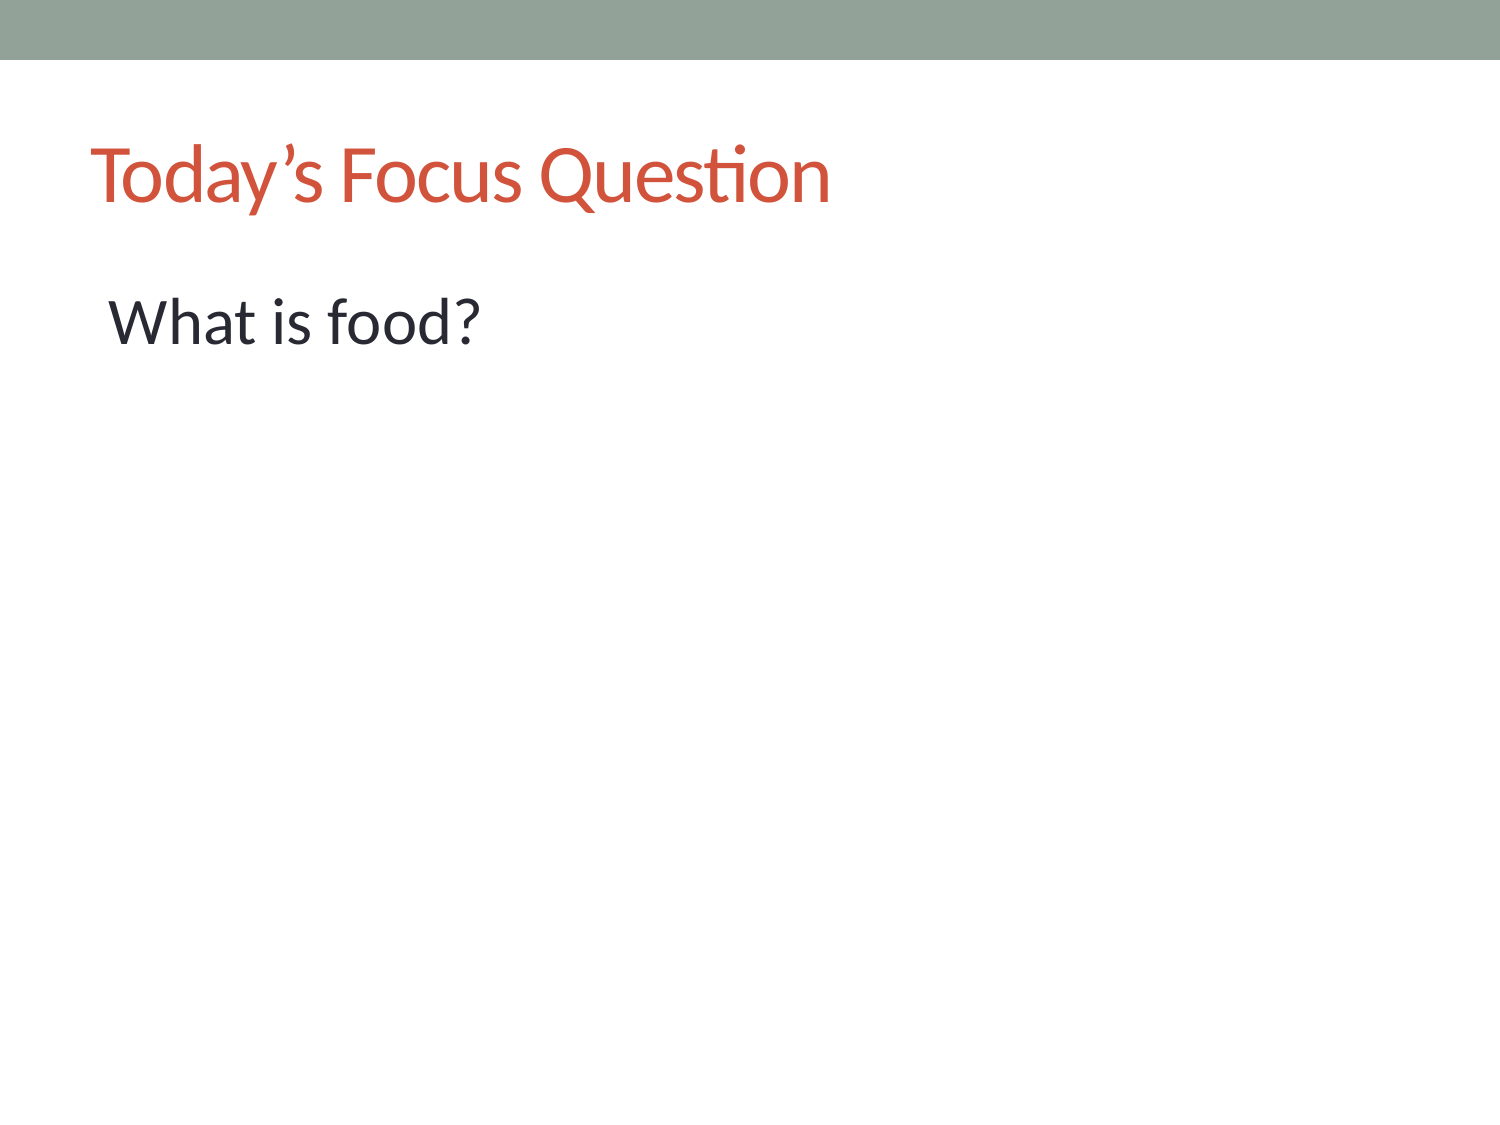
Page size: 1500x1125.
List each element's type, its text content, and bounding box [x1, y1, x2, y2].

list What is food? [93, 270, 1340, 819]
title Today’s Focus Question [75, 87, 1425, 250]
